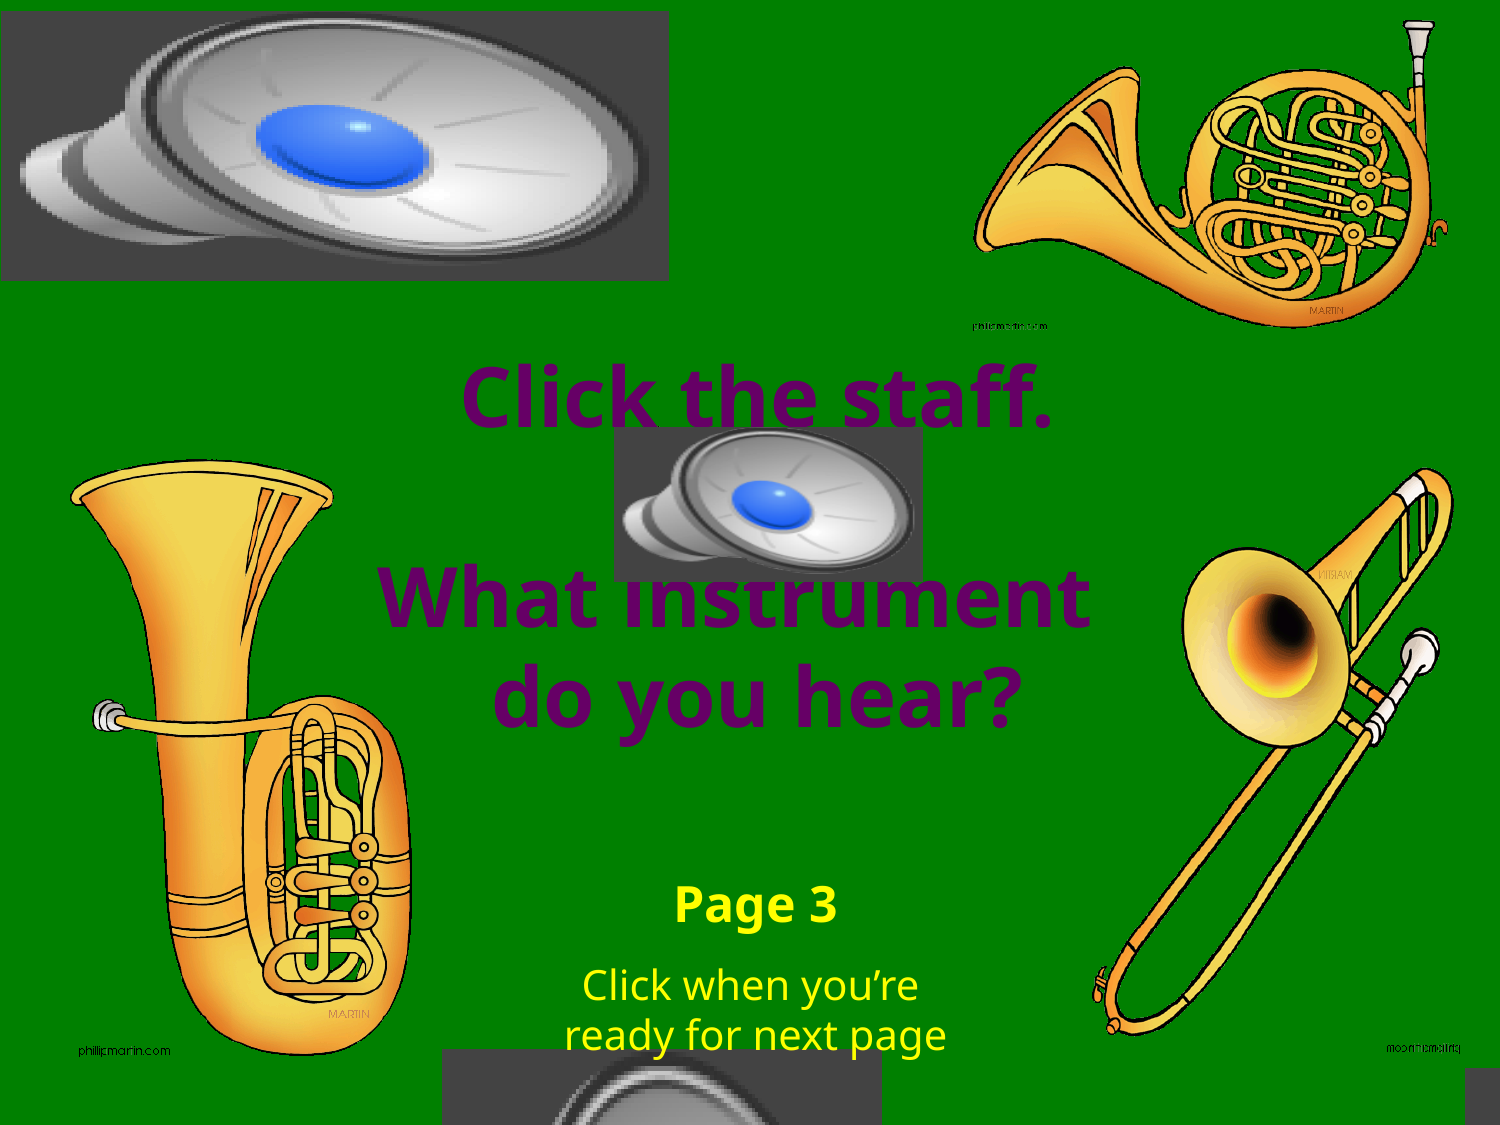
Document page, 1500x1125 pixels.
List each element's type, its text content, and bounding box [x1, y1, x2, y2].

picture [613, 419, 925, 583]
picture [960, 9, 1500, 338]
picture [1084, 455, 1500, 1125]
picture [0, 444, 883, 1125]
picture [0, 9, 671, 283]
text_box Click when you’re ready for next page [512, 951, 1000, 1067]
text_box Click the staff. What instrument do you hear? [332, 336, 1183, 752]
text_box Page 3 [658, 865, 853, 941]
